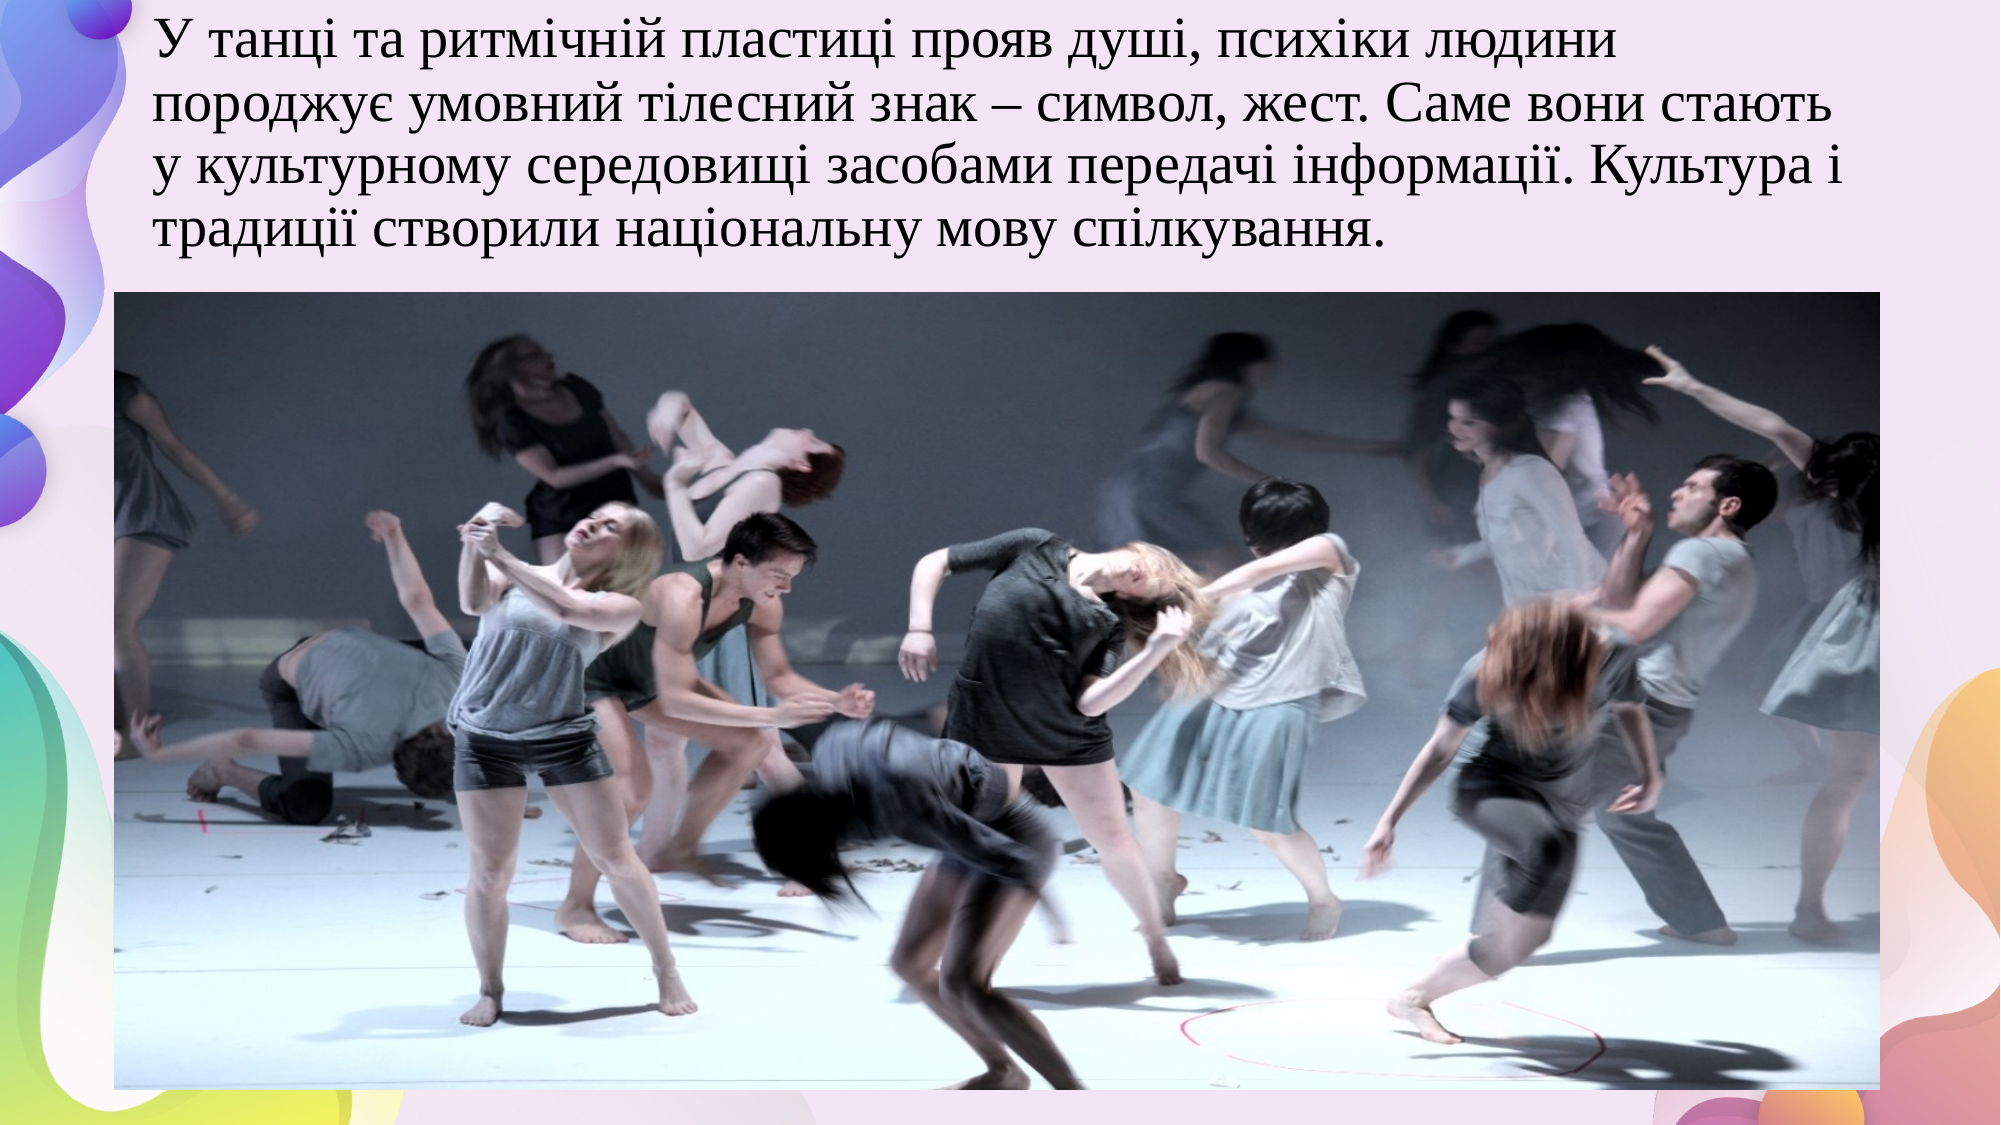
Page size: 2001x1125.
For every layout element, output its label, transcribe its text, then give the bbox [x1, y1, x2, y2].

title У танці та ритмічній пластиці прояв душі, психіки людини породжує умовний тілесний знак – символ, жест. Саме вони стають у культурному середовищі засобами передачі інформації. Культура і традиції створили національну мову спілкування. [137, 59, 1863, 278]
picture [0, 0, 2000, 1125]
